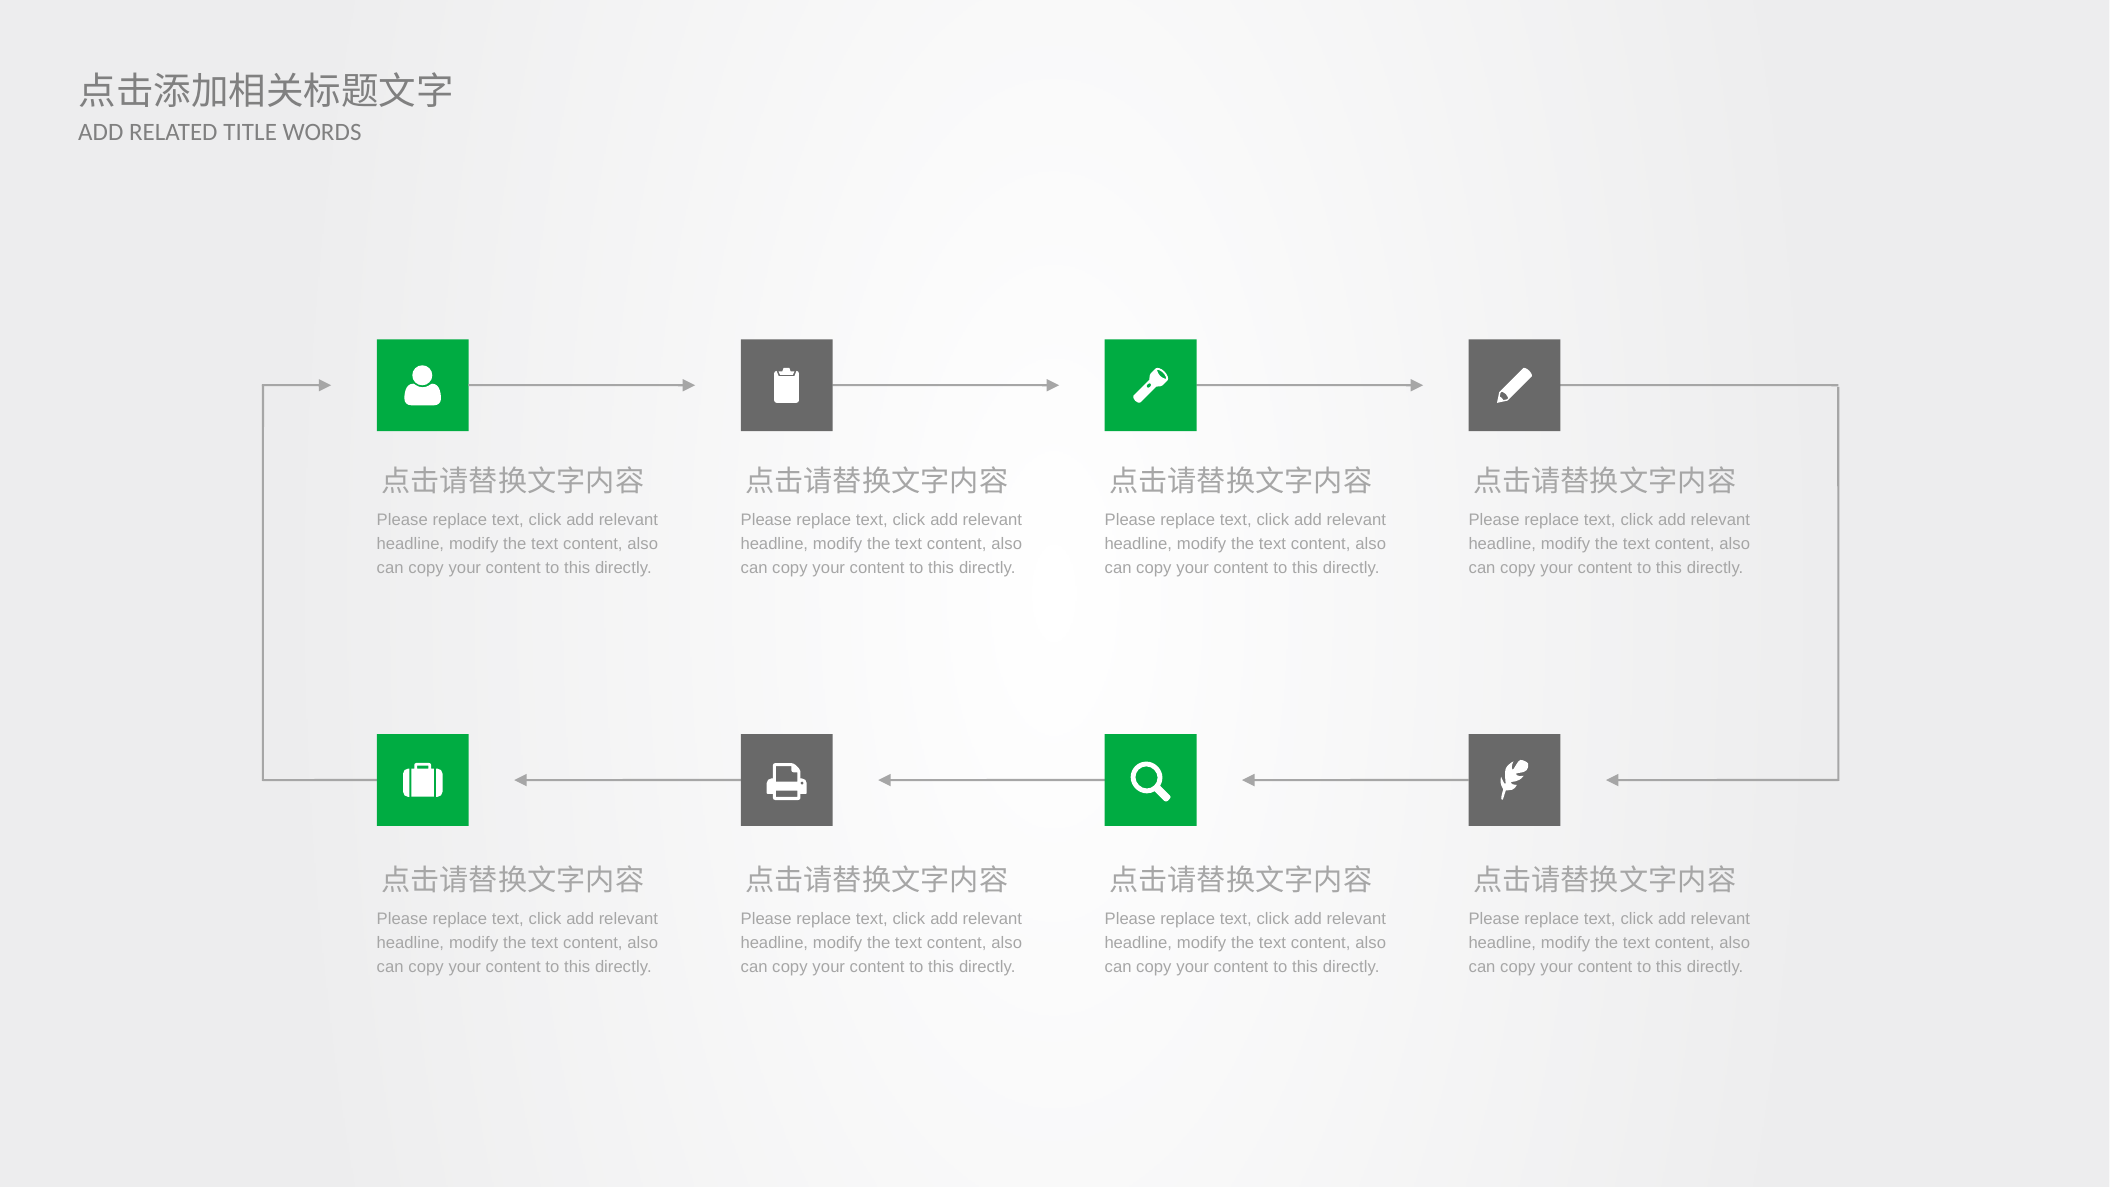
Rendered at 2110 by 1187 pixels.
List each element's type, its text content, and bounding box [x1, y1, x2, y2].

text_box [833, 379, 1060, 392]
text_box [1104, 339, 1197, 432]
text_box Please replace text, click add relevant headline, modify the text content, also can copy your content to this directly. [1104, 904, 1408, 977]
text_box [1242, 773, 1468, 787]
text_box [878, 773, 1104, 787]
text_box Please replace text, click add relevant headline, modify the text content, also can copy your content to this directly. [376, 904, 680, 977]
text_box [740, 734, 833, 826]
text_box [376, 339, 469, 432]
text_box 点击请替换文字内容 [1473, 854, 1847, 897]
text_box 点击请替换文字内容 [1109, 854, 1473, 897]
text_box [1468, 734, 1561, 826]
picture [0, 0, 2110, 1187]
text_box Please replace text, click add relevant headline, modify the text content, also can copy your content to this directly. [376, 504, 680, 577]
text_box Please replace text, click add relevant headline, modify the text content, also can copy your content to this directly. [740, 904, 1044, 977]
text_box [514, 773, 740, 787]
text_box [1104, 734, 1197, 826]
text_box Please replace text, click add relevant headline, modify the text content, also can copy your content to this directly. [740, 504, 1044, 577]
text_box [469, 379, 696, 392]
text_box 点击请替换文字内容 [745, 454, 1109, 497]
text_box [1197, 379, 1424, 392]
text_box Please replace text, click add relevant headline, modify the text content, also can copy your content to this directly. [1468, 904, 1772, 977]
text_box 点击请替换文字内容 [381, 854, 745, 897]
text_box ADD RELATED TITLE WORDS [62, 107, 379, 154]
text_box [740, 339, 833, 432]
text_box Please replace text, click add relevant headline, modify the text content, also can copy your content to this directly. [1468, 504, 1772, 577]
text_box Please replace text, click add relevant headline, modify the text content, also can copy your content to this directly. [1104, 504, 1408, 577]
text_box [261, 379, 332, 392]
text_box [1606, 773, 1839, 787]
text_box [1468, 339, 1561, 432]
text_box 点击请替换文字内容 [1109, 454, 1473, 497]
text_box 点击请替换文字内容 [745, 854, 1109, 897]
text_box 点击请替换文字内容 [1473, 454, 1847, 497]
text_box 点击添加相关标题文字 [62, 59, 470, 121]
text_box 点击请替换文字内容 [381, 454, 745, 497]
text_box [376, 734, 469, 826]
